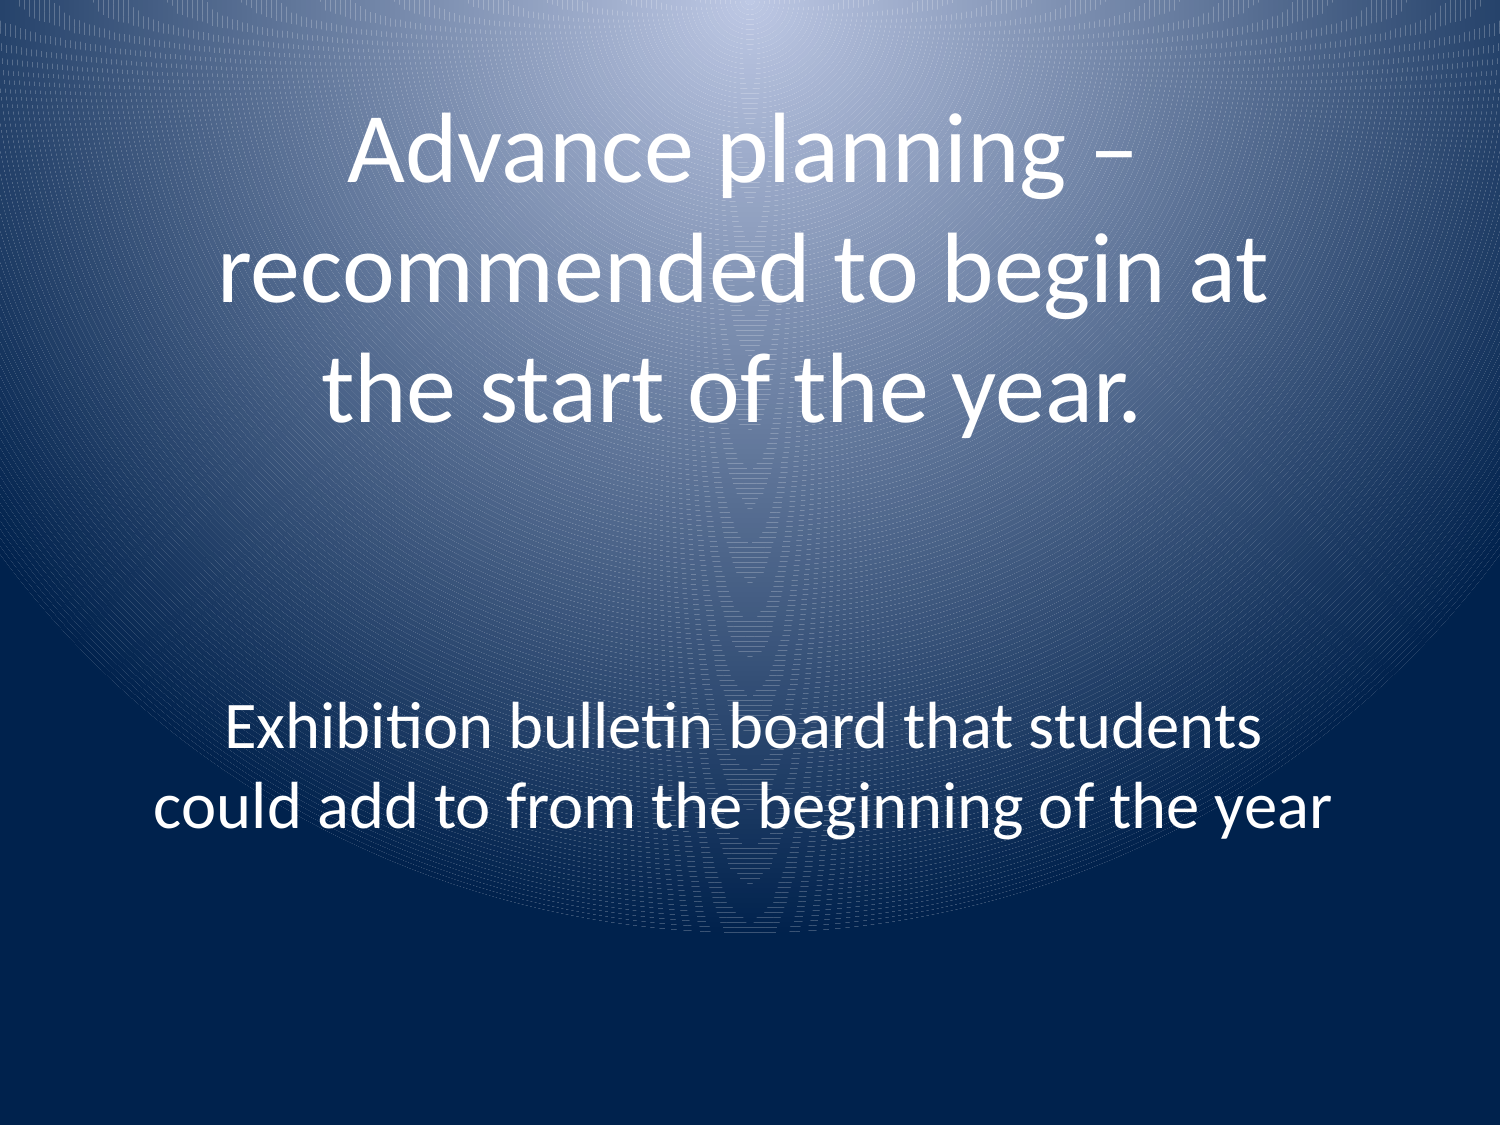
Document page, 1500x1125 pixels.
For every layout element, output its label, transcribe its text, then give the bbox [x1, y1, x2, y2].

text_box Advance planning – recommended to begin at the start of the year. Exhibition bulletin board that students could add to from the beginning of the year [137, 74, 1350, 970]
